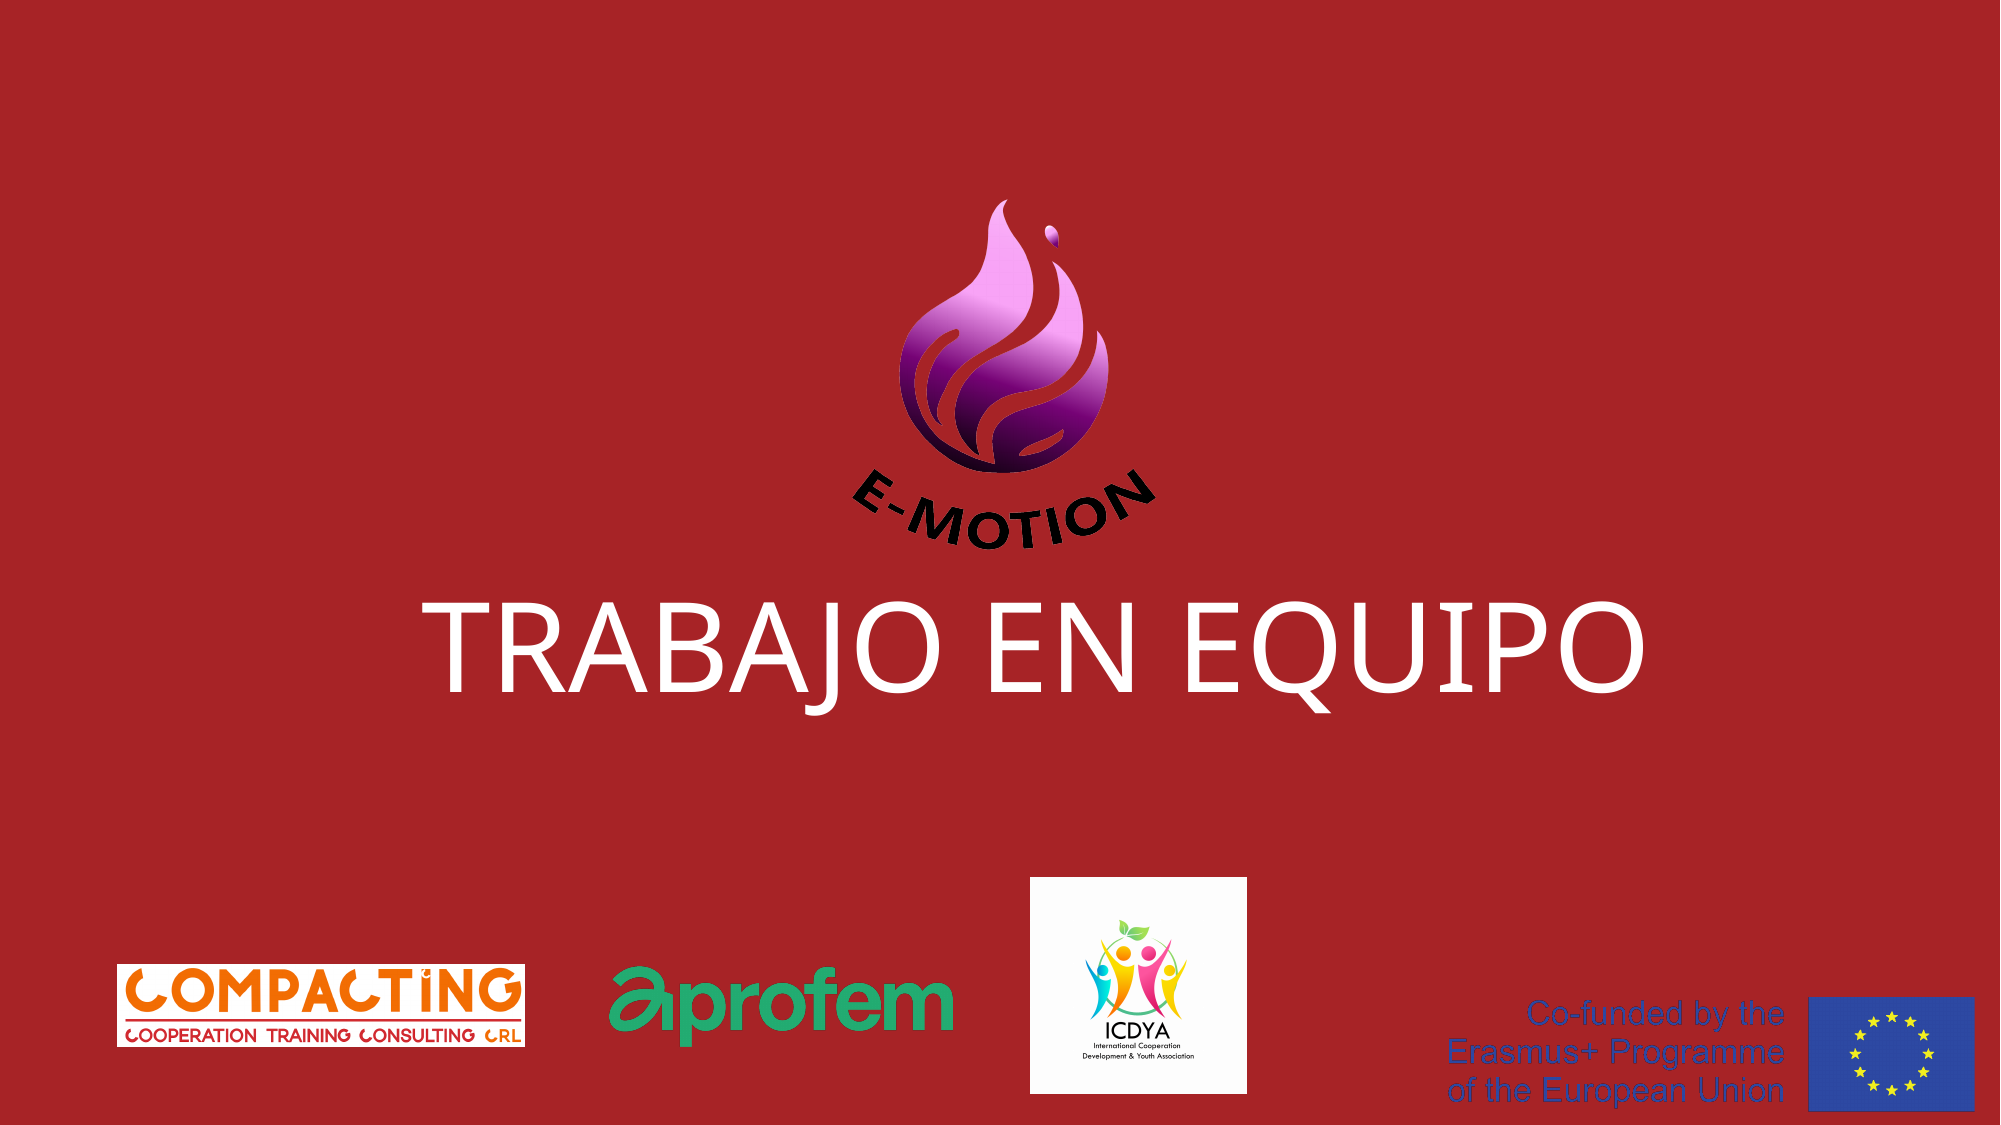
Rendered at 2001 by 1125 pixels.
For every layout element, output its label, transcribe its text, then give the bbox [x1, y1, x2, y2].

picture [1396, 995, 1975, 1116]
title TRABAJO EN EQUIPO [238, 343, 1668, 878]
picture [724, 117, 1276, 669]
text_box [608, 876, 1247, 1095]
picture [117, 964, 525, 1047]
